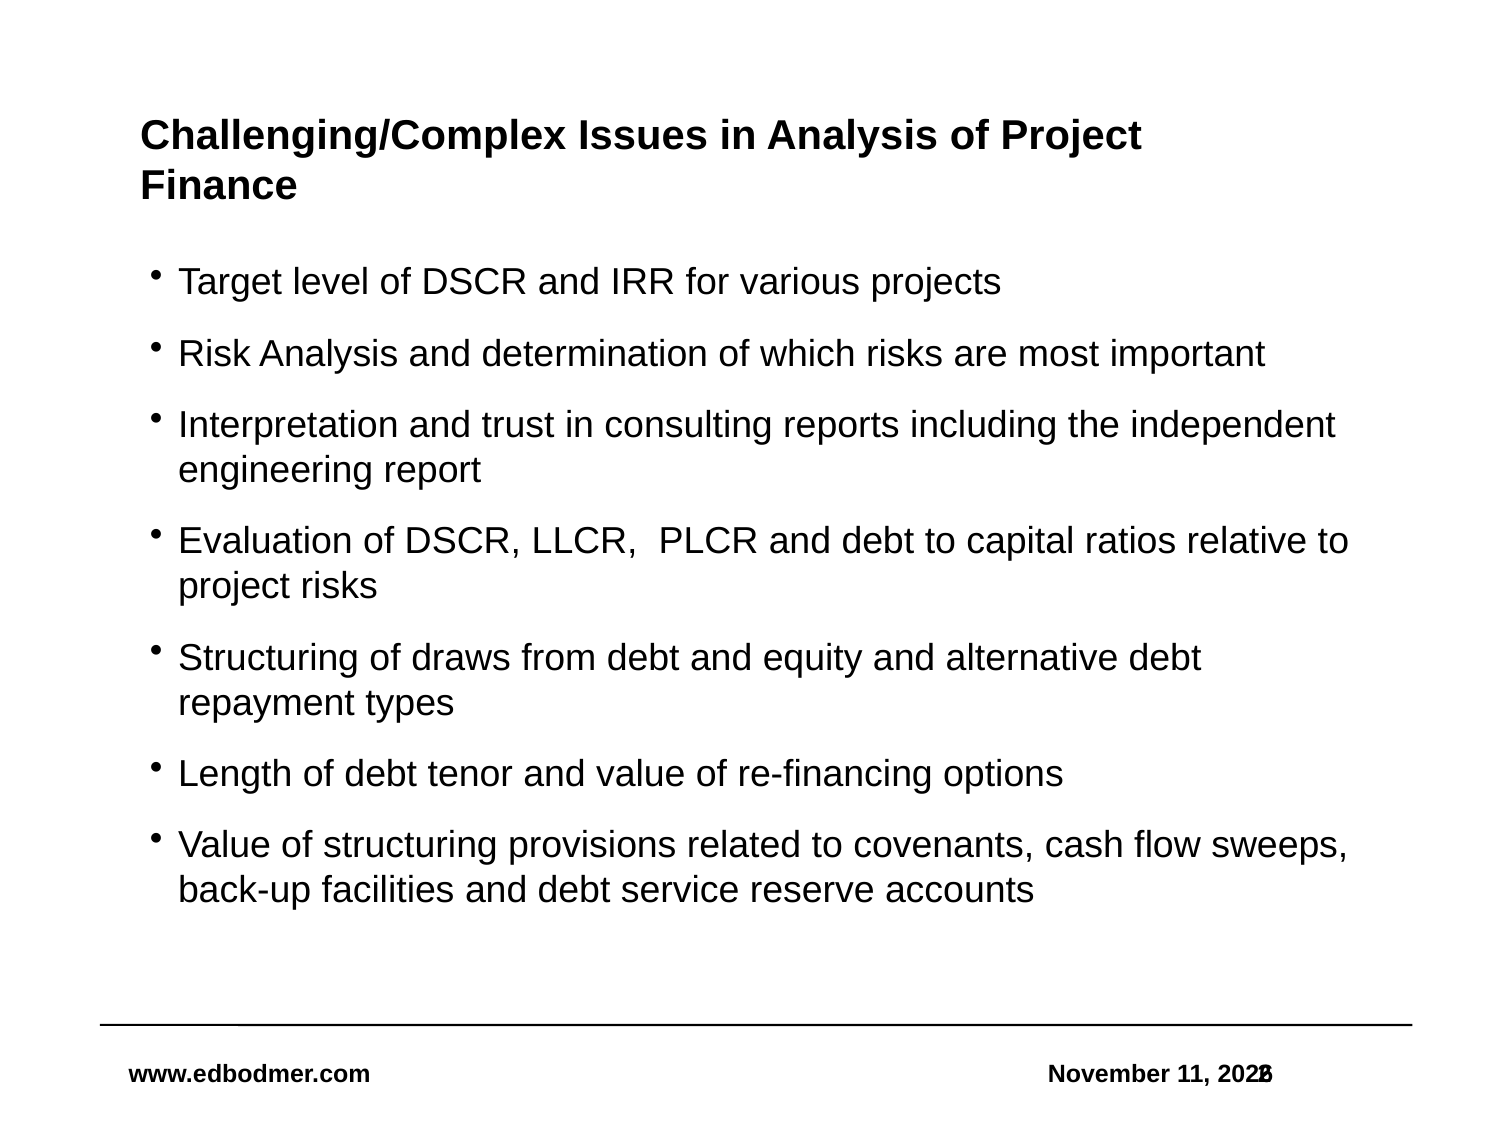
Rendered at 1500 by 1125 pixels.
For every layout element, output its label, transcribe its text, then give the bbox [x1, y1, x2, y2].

title Challenging/Complex Issues in Analysis of Project Finance [124, 99, 1288, 226]
list Target level of DSCR and IRR for various projects Risk Analysis and determination of which risks are most important Interpretation and trust in consulting reports including the independent engineering report Evaluation of DSCR, LLCR, PLCR and debt to capital ratios relative to project risks Structuring of draws from debt and equity and alternative debt repayment types Length of debt tenor and value of re-financing options Value of structuring provisions related to covenants, cash flow sweeps, back-up facilities and debt service reserve accounts [124, 249, 1376, 1001]
